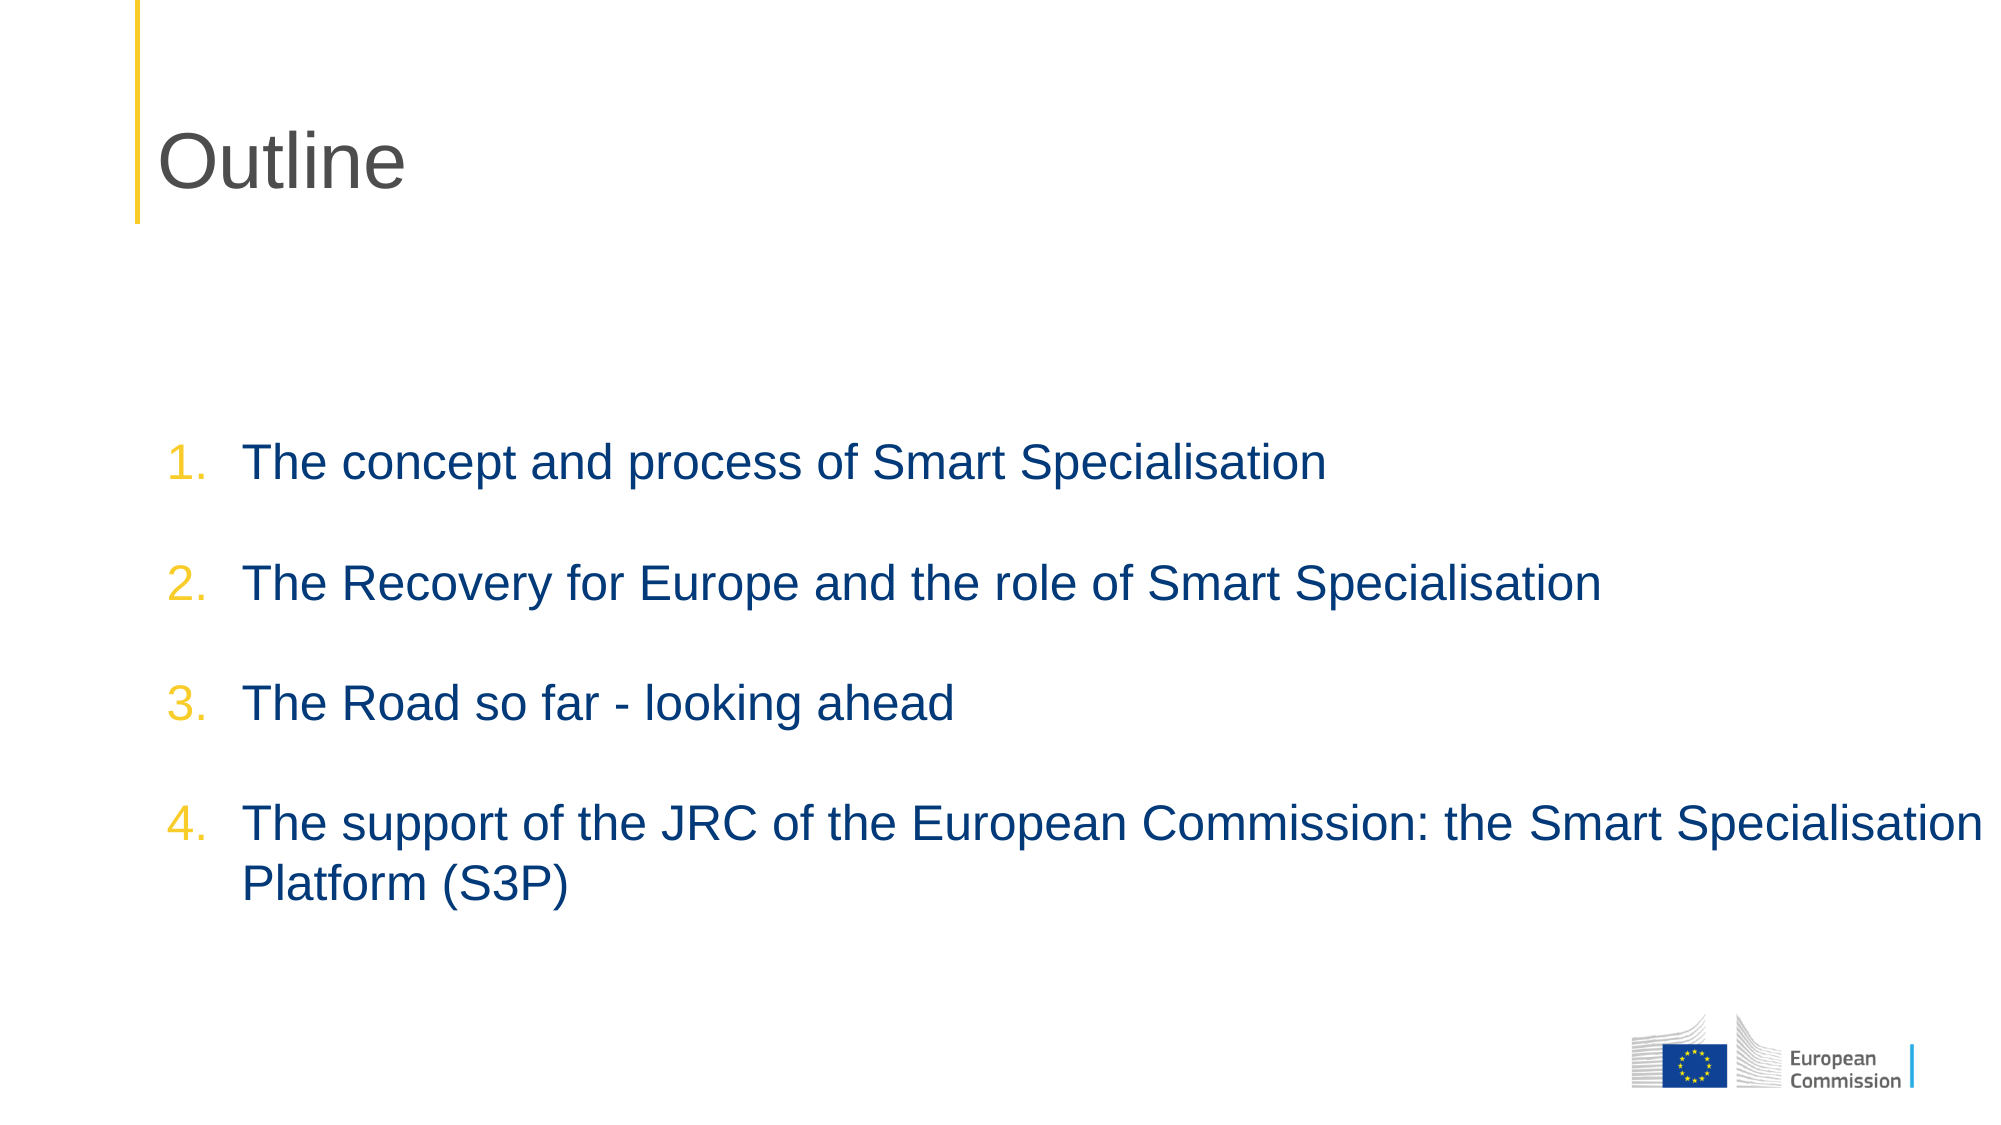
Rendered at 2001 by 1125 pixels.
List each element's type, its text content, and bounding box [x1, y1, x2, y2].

picture [1631, 1038, 1915, 1091]
title Outline [142, 71, 1826, 206]
text_box The concept and process of Smart Specialisation The Recovery for Europe and the role of Smart Specialisation The Road so far - looking ahead The support of the JRC of the European Commission: the Smart Specialisation Platform (S3P) [151, 362, 2000, 1038]
